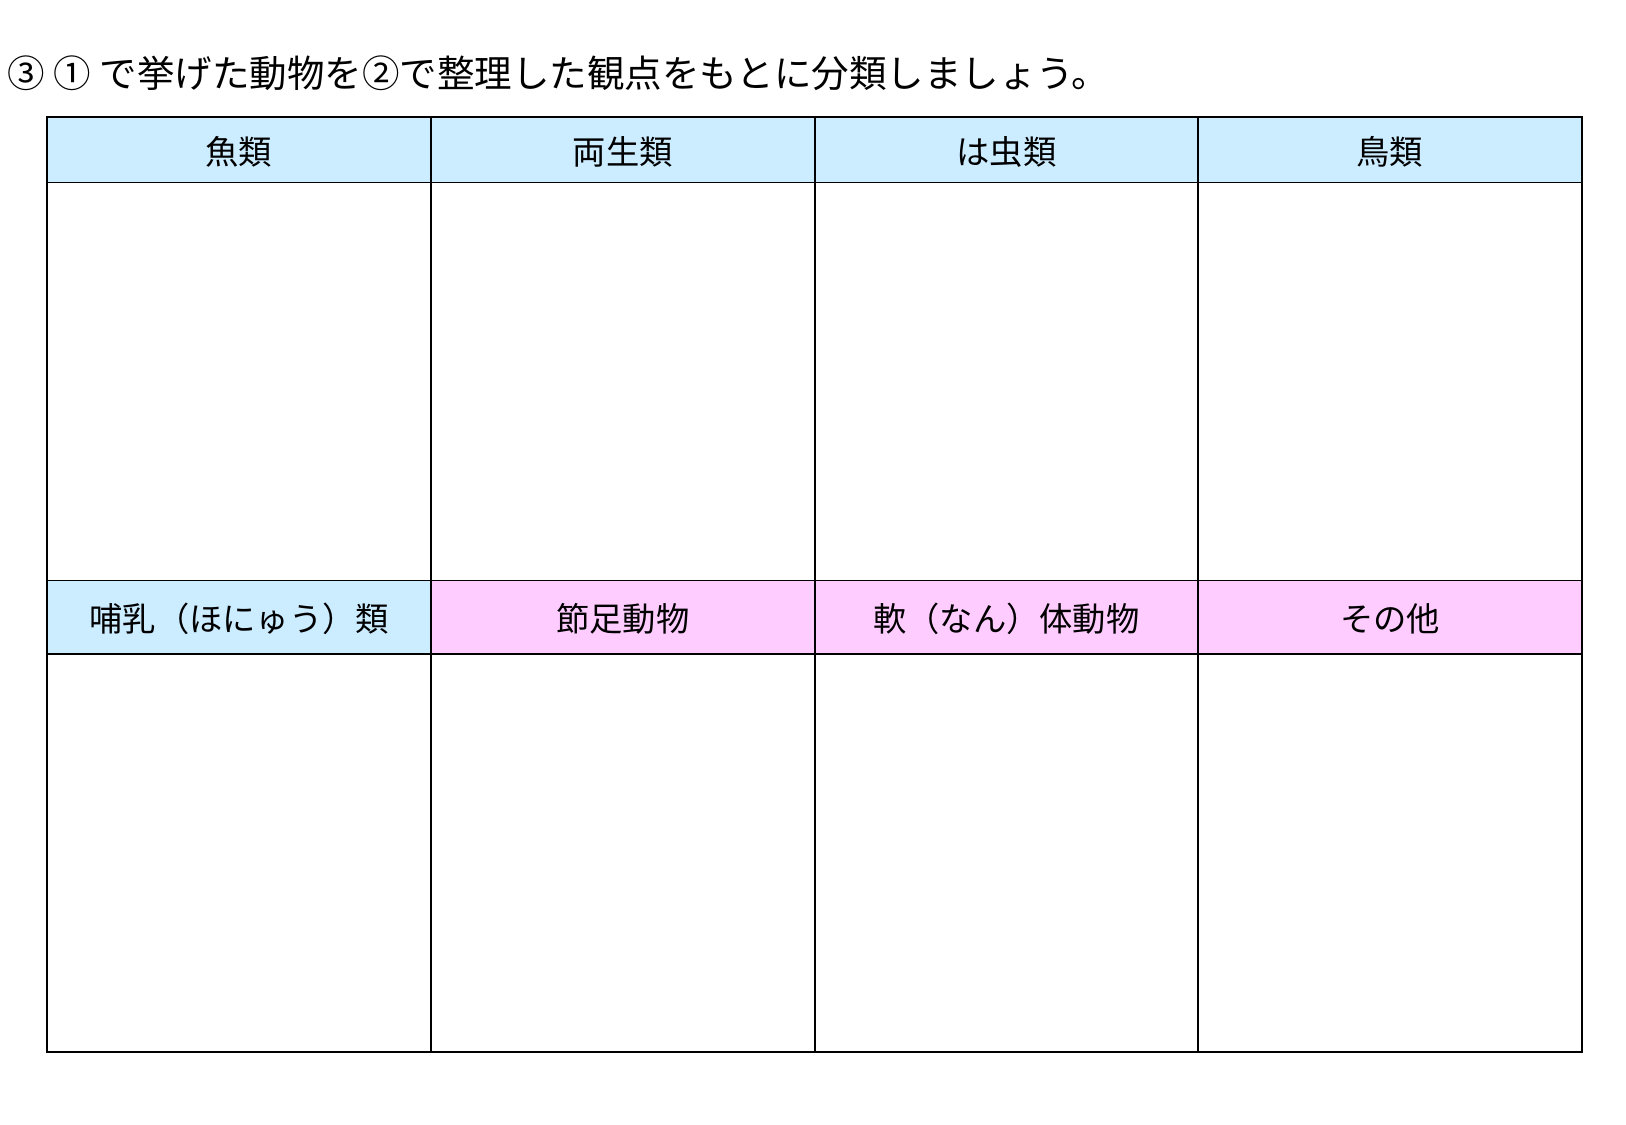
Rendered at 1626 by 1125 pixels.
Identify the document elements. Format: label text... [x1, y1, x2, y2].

table_header 魚類 [48, 118, 430, 182]
text_box ③ ①で挙げた動物を②で整理した観点をもとに分類しましょう。 [0, 42, 1125, 103]
table_cell 軟（なん）体動物 [816, 581, 1197, 653]
table_header は虫類 [816, 118, 1197, 182]
table_cell [48, 183, 430, 580]
table_cell [48, 655, 430, 1051]
table_header 鳥類 [1199, 118, 1581, 182]
table_cell 哺乳（ほにゅう）類 [48, 581, 430, 653]
table_cell [816, 655, 1197, 1051]
table_header 両生類 [432, 118, 814, 182]
table_cell [432, 655, 814, 1051]
table_cell 節足動物 [432, 581, 814, 653]
table_cell [816, 183, 1197, 580]
table_cell [1199, 655, 1581, 1051]
table_cell その他 [1199, 581, 1581, 653]
table_cell [1199, 183, 1581, 580]
table_cell [432, 183, 814, 580]
